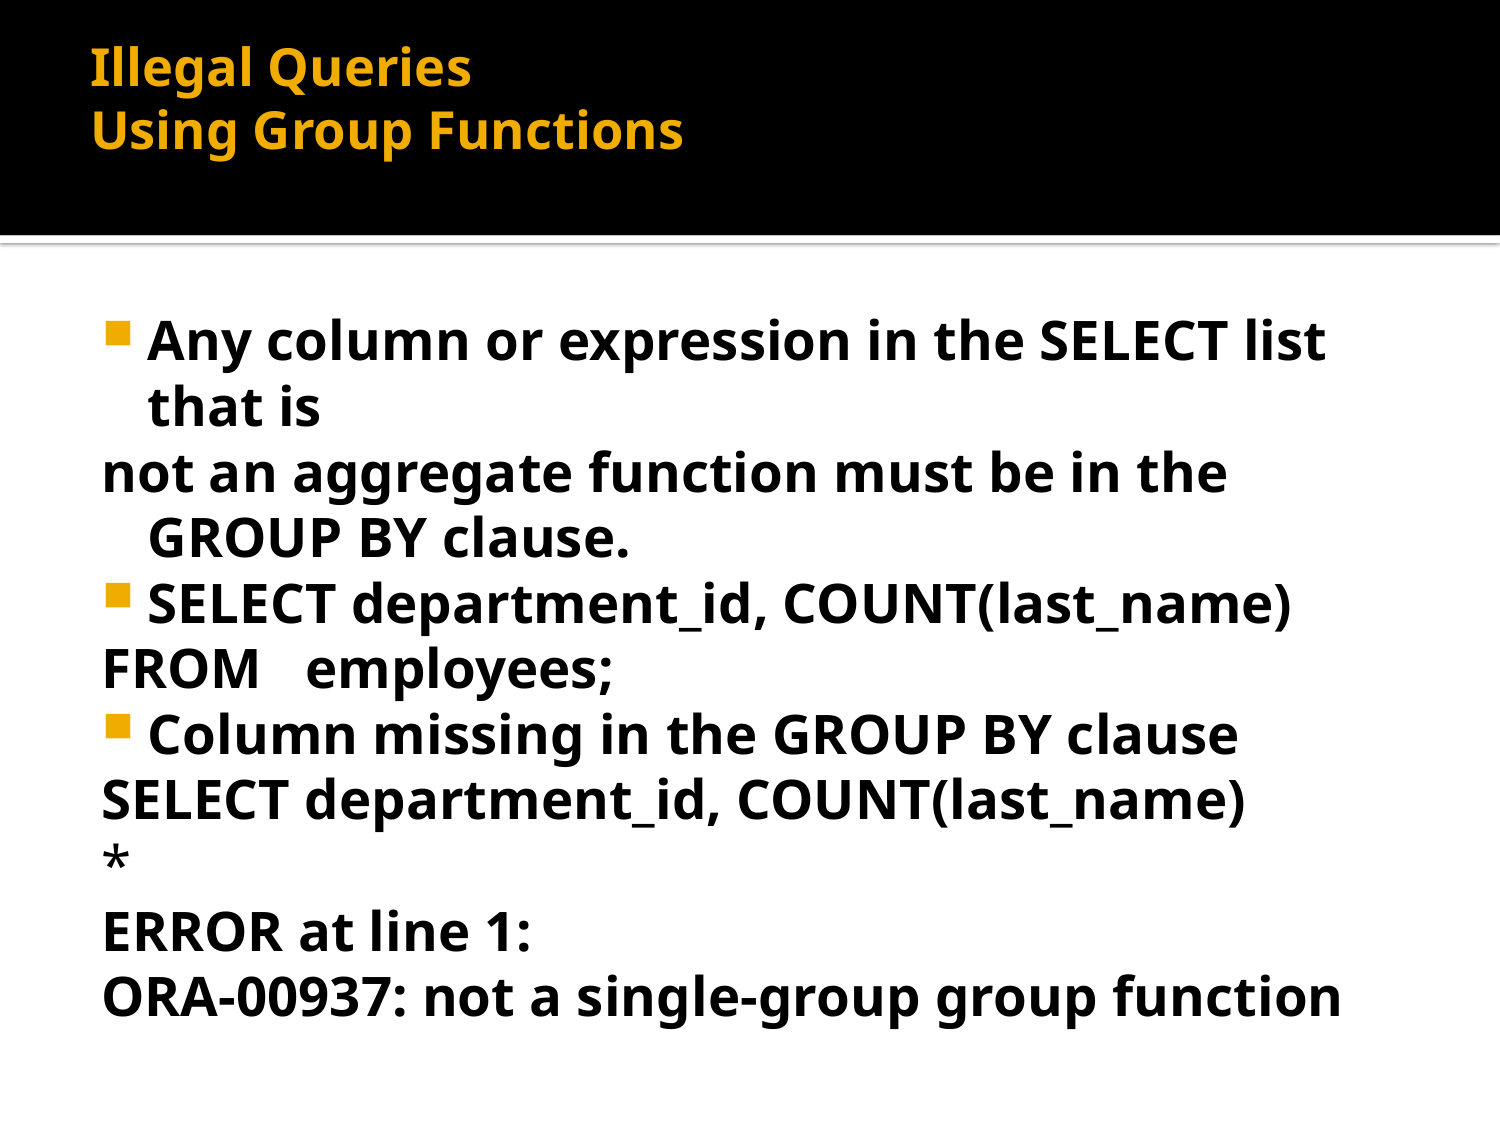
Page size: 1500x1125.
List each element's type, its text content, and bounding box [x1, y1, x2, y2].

list Any column or expression in the SELECT list that is not an aggregate function must be in the GROUP BY clause. SELECT department_id, COUNT(last_name) FROM employees; Column missing in the GROUP BY clause SELECT department_id, COUNT(last_name) * ERROR at line 1: ORA-00937: not a single-group group function [74, 290, 1426, 1051]
title Illegal Queries Using Group Functions [75, 25, 1425, 231]
